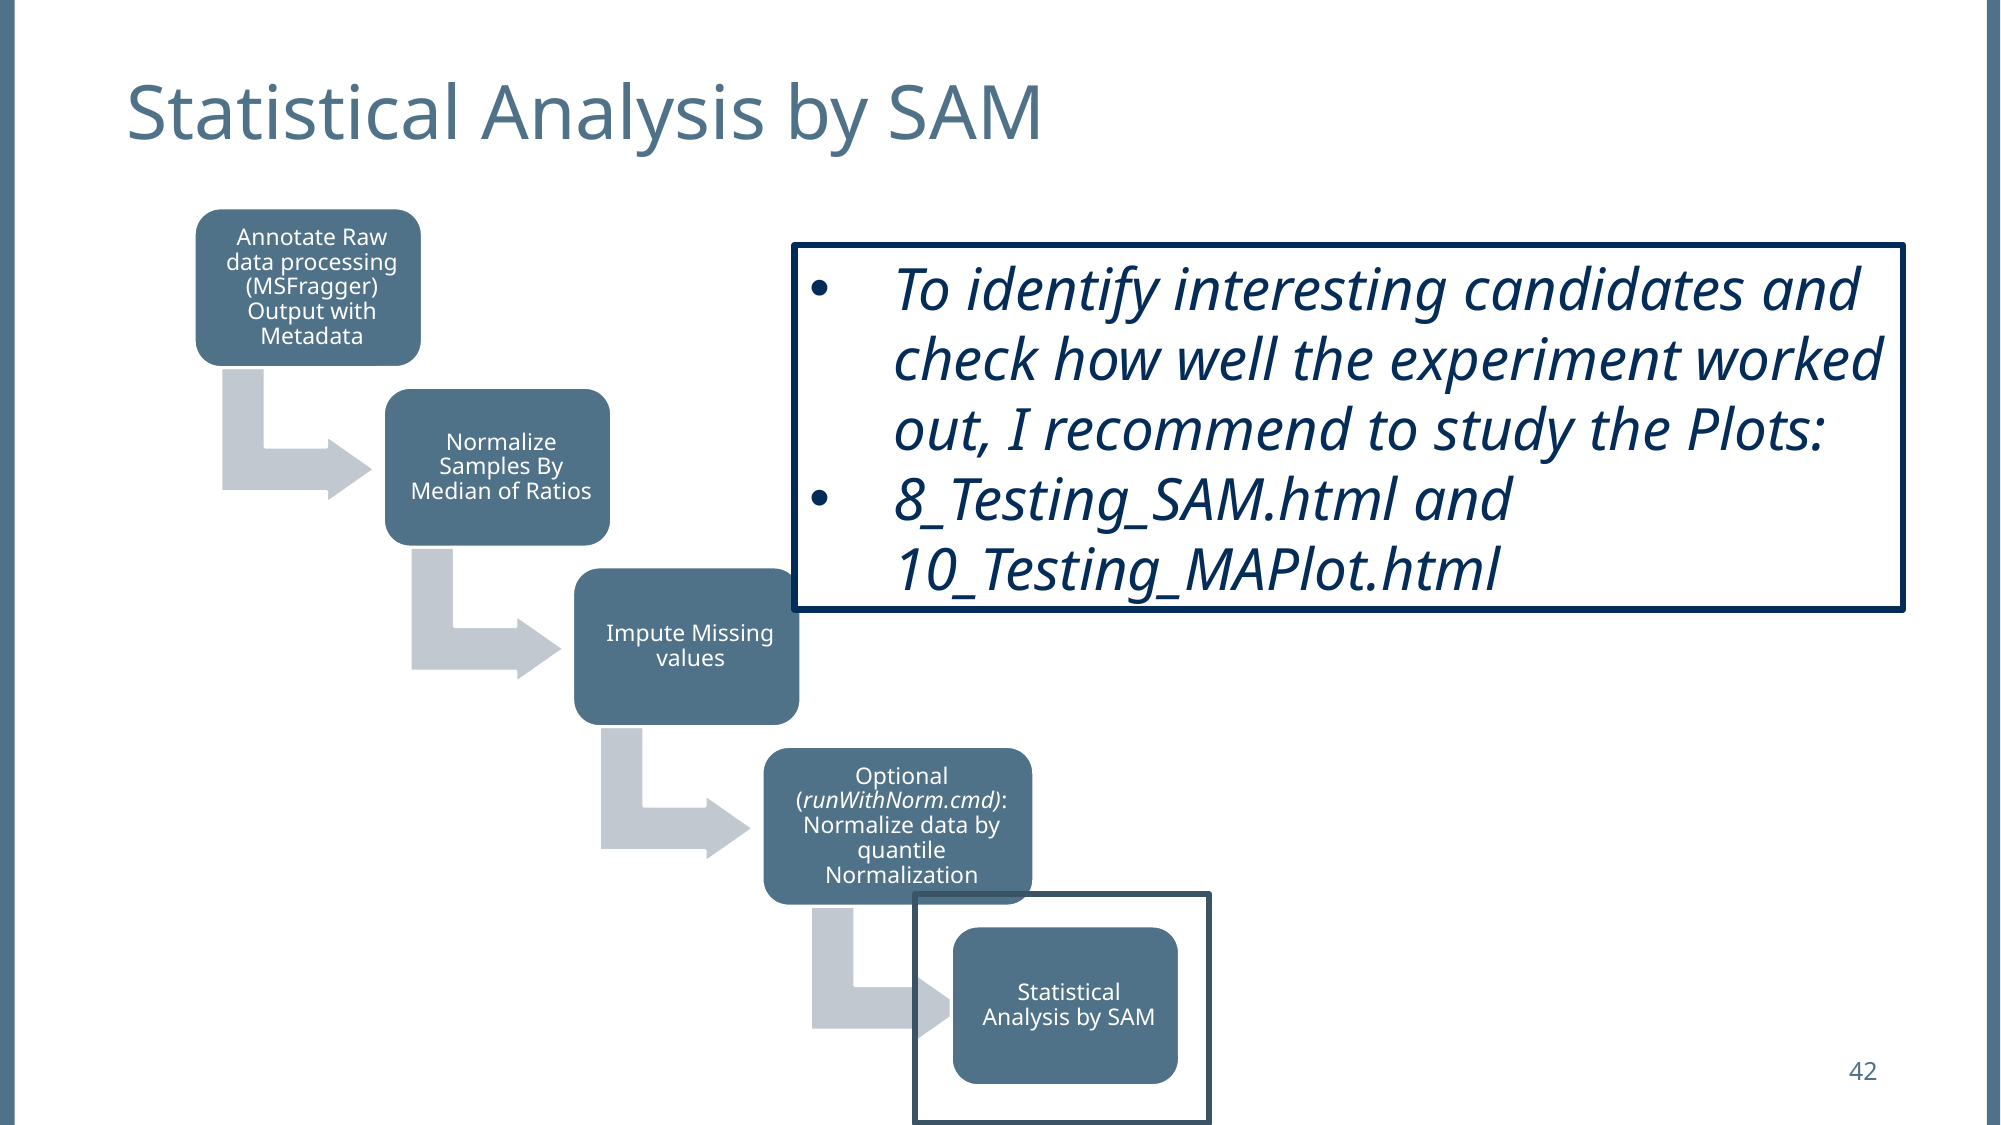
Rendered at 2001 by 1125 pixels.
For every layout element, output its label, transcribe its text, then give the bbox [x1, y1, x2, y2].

title Statistical Analysis by SAM [111, 1, 1891, 219]
slide_number 42 [1442, 1042, 1893, 1103]
text_box To identify interesting candidates and check how well the experiment worked out, I recommend to study the Plots: 8_Testing_SAM.html and 10_Testing_MAPlot.html [1358, 244, 1903, 610]
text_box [19, 201, 1355, 1092]
text_box [913, 1100, 1211, 1125]
